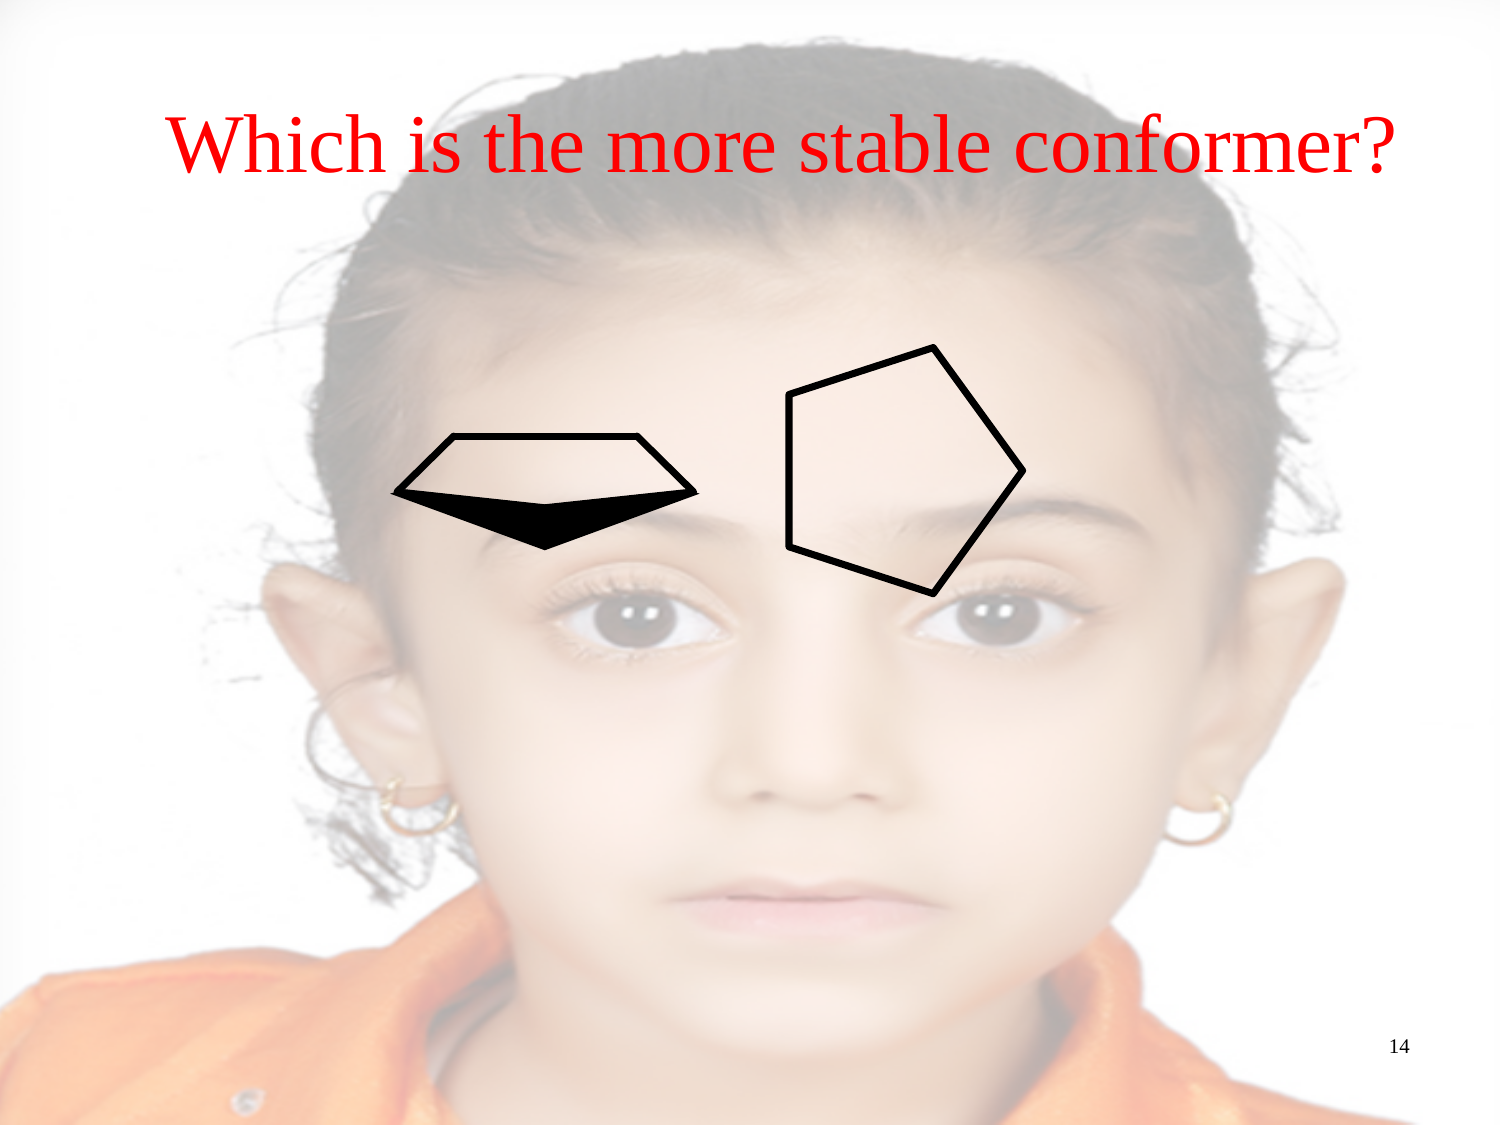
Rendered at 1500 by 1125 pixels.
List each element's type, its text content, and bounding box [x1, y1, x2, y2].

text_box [374, 327, 1044, 614]
slide_number 14 [1112, 1024, 1426, 1101]
title Which is the more stable conformer? [149, 45, 1426, 234]
